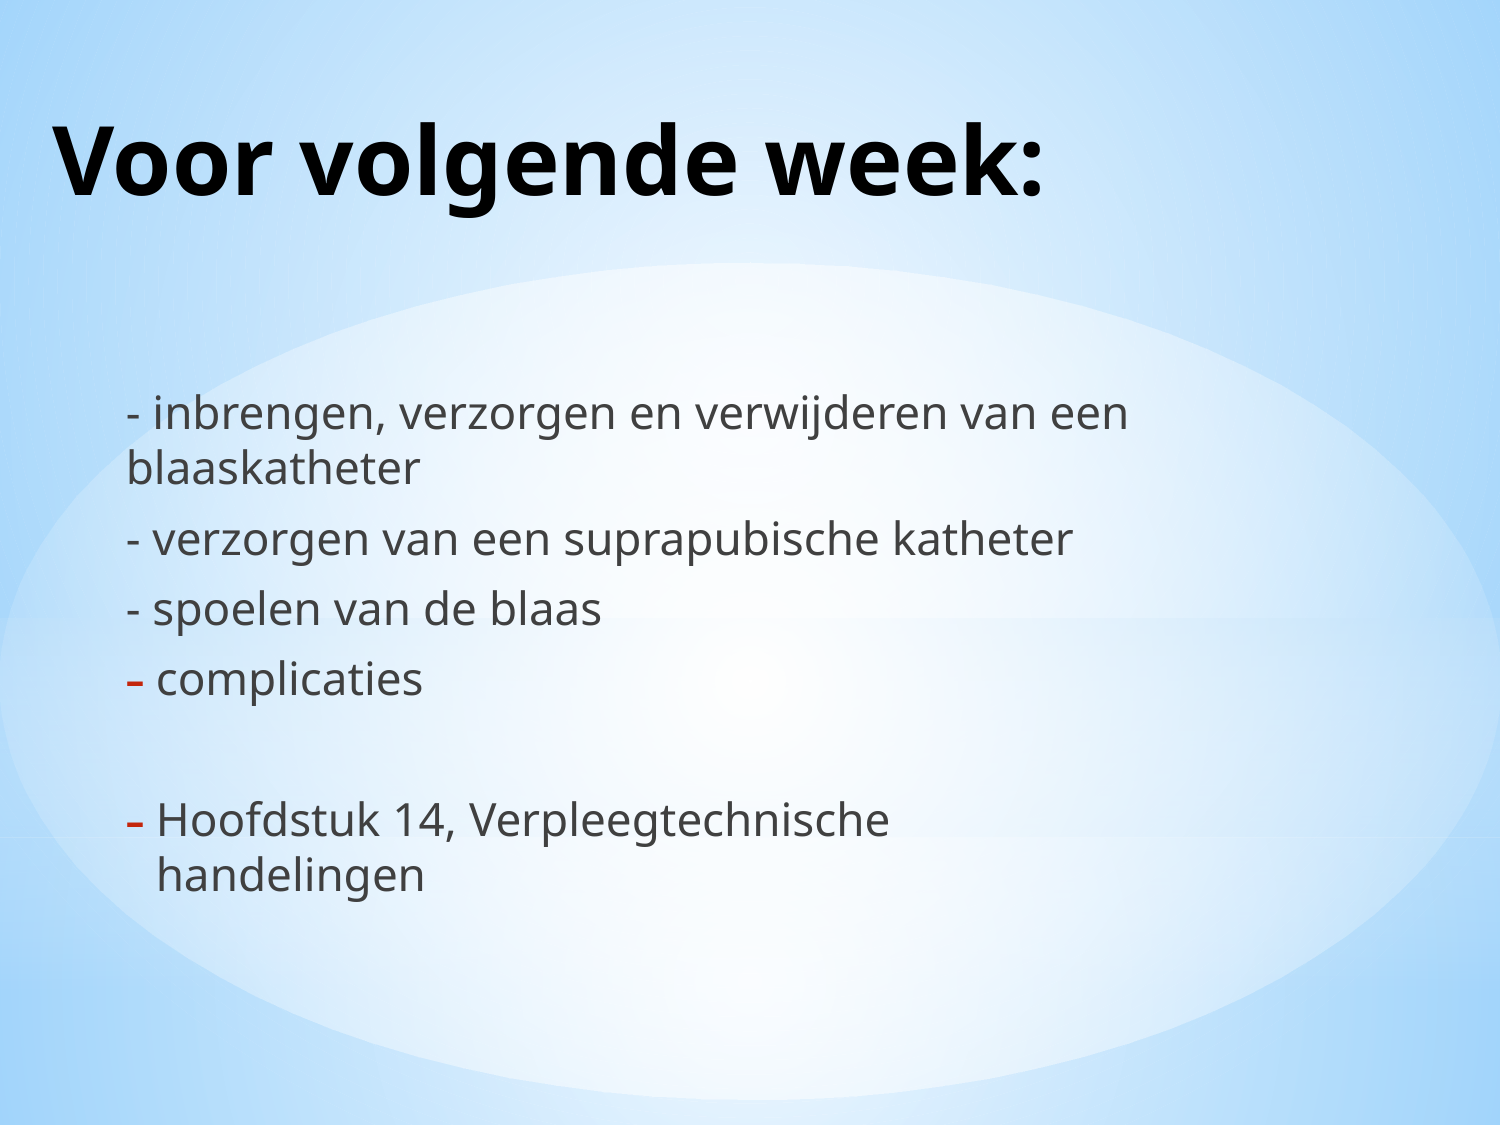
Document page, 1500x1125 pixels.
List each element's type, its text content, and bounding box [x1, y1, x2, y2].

title Voor volgende week: [37, 92, 1106, 280]
list - inbrengen, verzorgen en verwijderen van een blaaskatheter - verzorgen van een suprapubische katheter - spoelen van de blaas complicaties Hoofdstuk 14, Verpleegtechnische handelingen [103, 376, 1154, 947]
